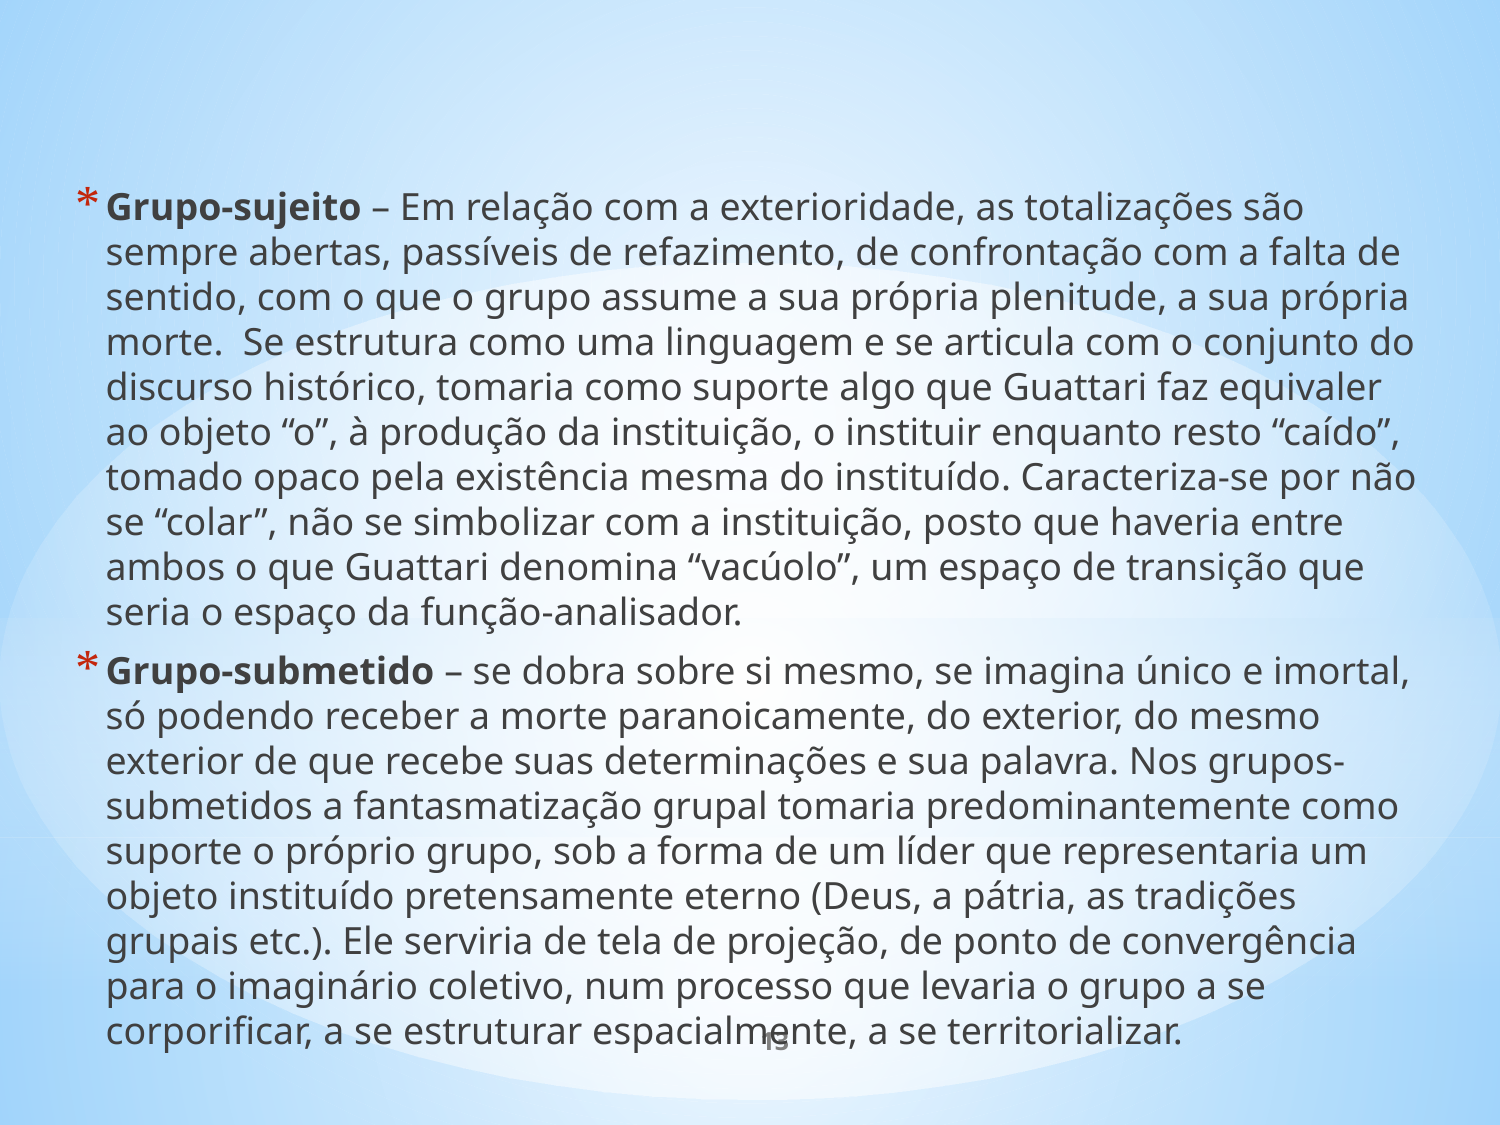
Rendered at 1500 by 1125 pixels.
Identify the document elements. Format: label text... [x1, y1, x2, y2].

list Grupo-sujeito – Em relação com a exterioridade, as totalizações são sempre abertas, passíveis de refazimento, de confrontação com a falta de sentido, com o que o grupo assume a sua própria plenitude, a sua própria morte. Se estrutura como uma linguagem e se articula com o conjunto do discurso histórico, tomaria como suporte algo que Guattari faz equivaler ao objeto “o”, à produção da instituição, o instituir enquanto resto “caído”, tomado opaco pela existência mesma do instituído. Caracteriza-se por não se “colar”, não se simbolizar com a instituição, posto que haveria entre ambos o que Guattari denomina “vacúolo”, um espaço de transição que seria o espaço da função-analisador. Grupo-submetido – se dobra sobre si mesmo, se imagina único e imortal, só podendo receber a morte paranoicamente, do exterior, do mesmo exterior de que recebe suas determinações e sua palavra. Nos grupos-submetidos a fantasmatização grupal tomaria predominantemente como suporte o próprio grupo, sob a forma de um líder que representaria um objeto instituído pretensamente eterno (Deus, a pátria, as tradições grupais etc.). Ele serviria de tela de projeção, de ponto de convergência para o imaginário coletivo, num processo que levaria o grupo a se corporificar, a se estruturar espacialmente, a se territorializar. [53, 175, 1447, 965]
slide_number 13 [624, 1012, 925, 1073]
